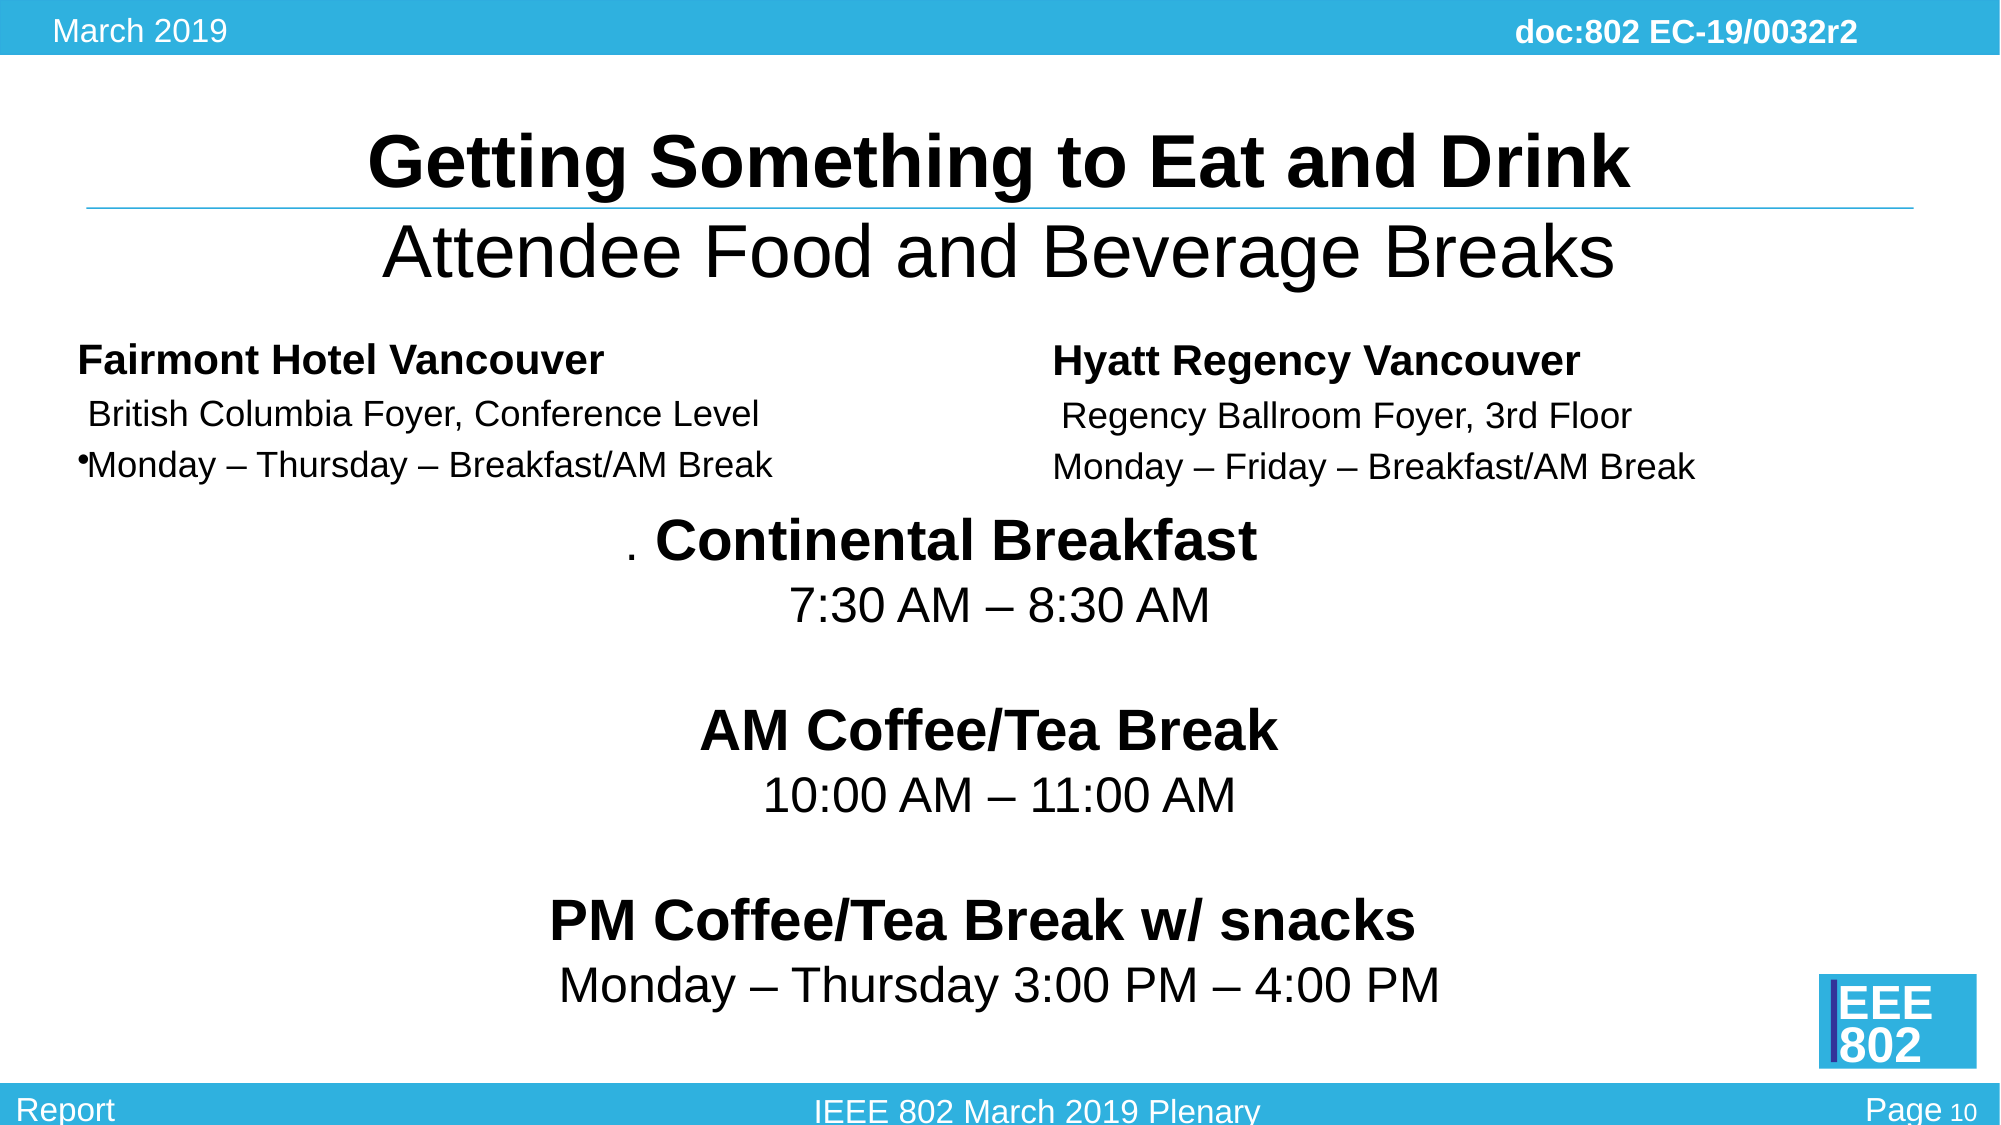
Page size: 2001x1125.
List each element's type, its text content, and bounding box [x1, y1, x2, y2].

title Getting Something to Eat and Drink Attendee Food and Beverage Breaks [99, 137, 1900, 267]
list Fairmont Hotel Vancouver British Columbia Foyer, Conference Level Monday – Thursday – Breakfast/AM Break [62, 324, 963, 495]
list Hyatt Regency Vancouver Regency Ballroom Foyer, 3rd Floor Monday – Friday – Breakfast/AM Break [1037, 324, 1875, 495]
text_box . Continental Breakfast 7:30 AM – 8:30 AM AM Coffee/Tea Break 10:00 AM – 11:00 AM PM Coffee/Tea Break w/ snacks Monday – Thursday 3:00 PM – 4:00 PM [356, 495, 1644, 1020]
